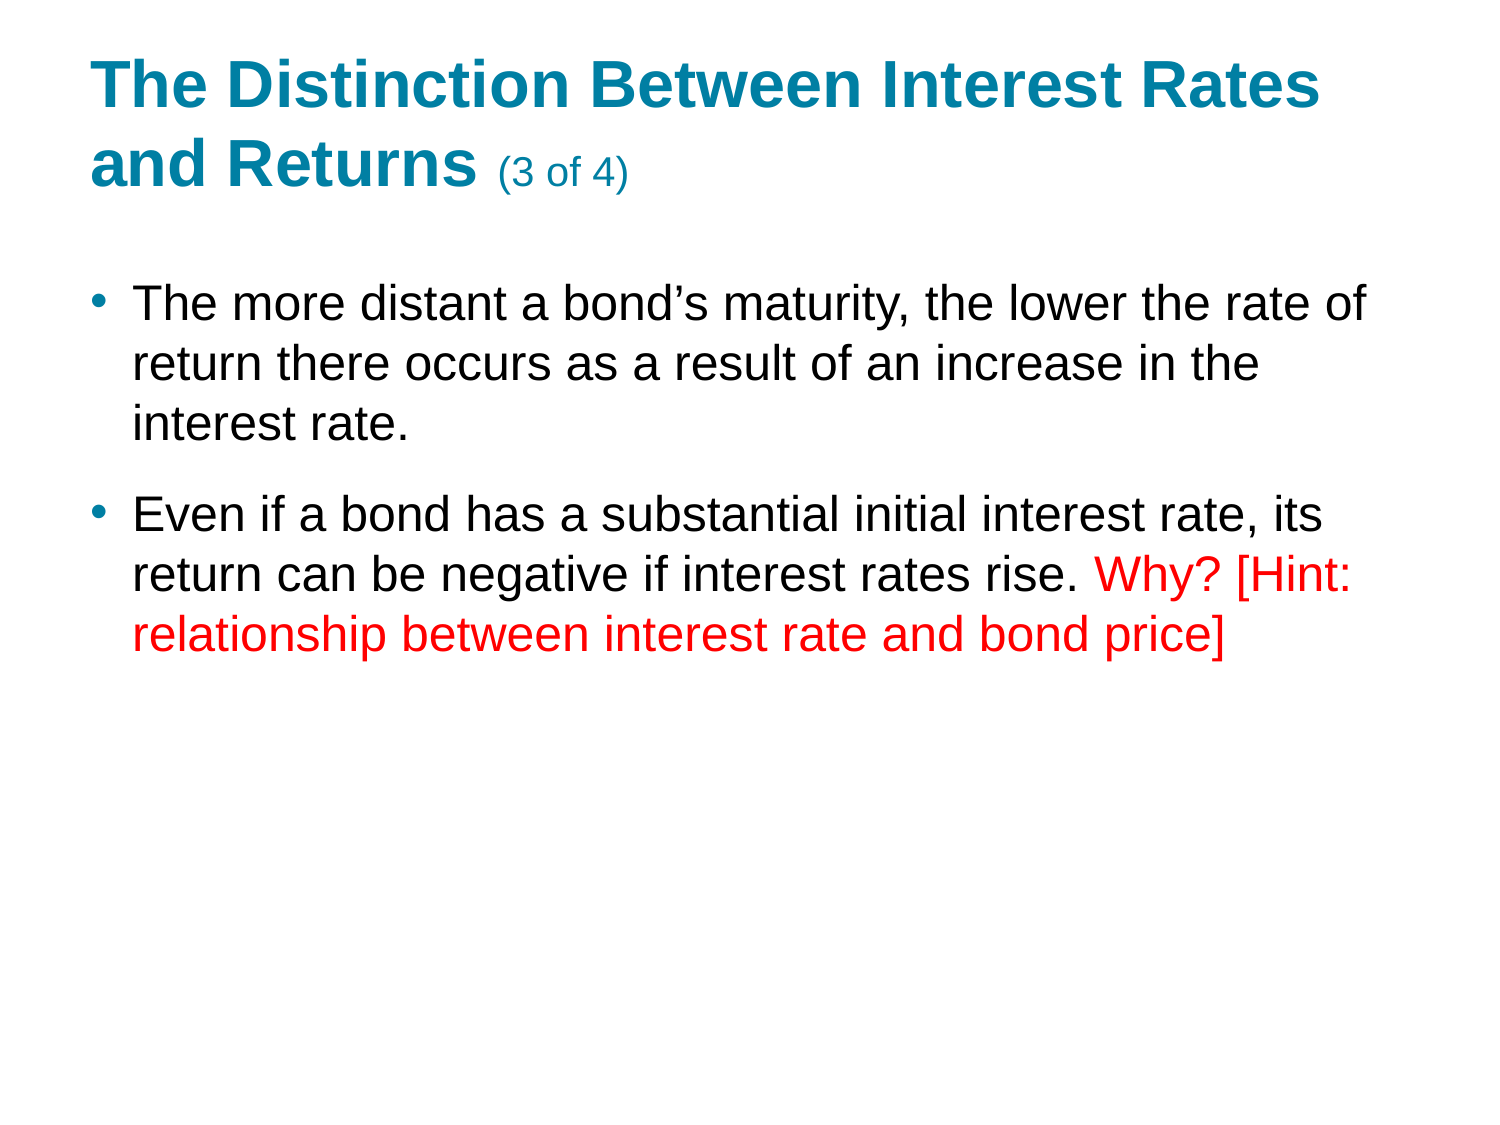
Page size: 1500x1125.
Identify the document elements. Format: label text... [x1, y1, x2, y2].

list The more distant a bond’s maturity, the lower the rate of return there occurs as a result of an increase in the interest rate. Even if a bond has a substantial initial interest rate, its return can be negative if interest rates rise. Why? [Hint: relationship between interest rate and bond price] [75, 255, 1426, 1036]
title The Distinction Between Interest Rates and Returns (3 of 4) [75, 35, 1425, 216]
